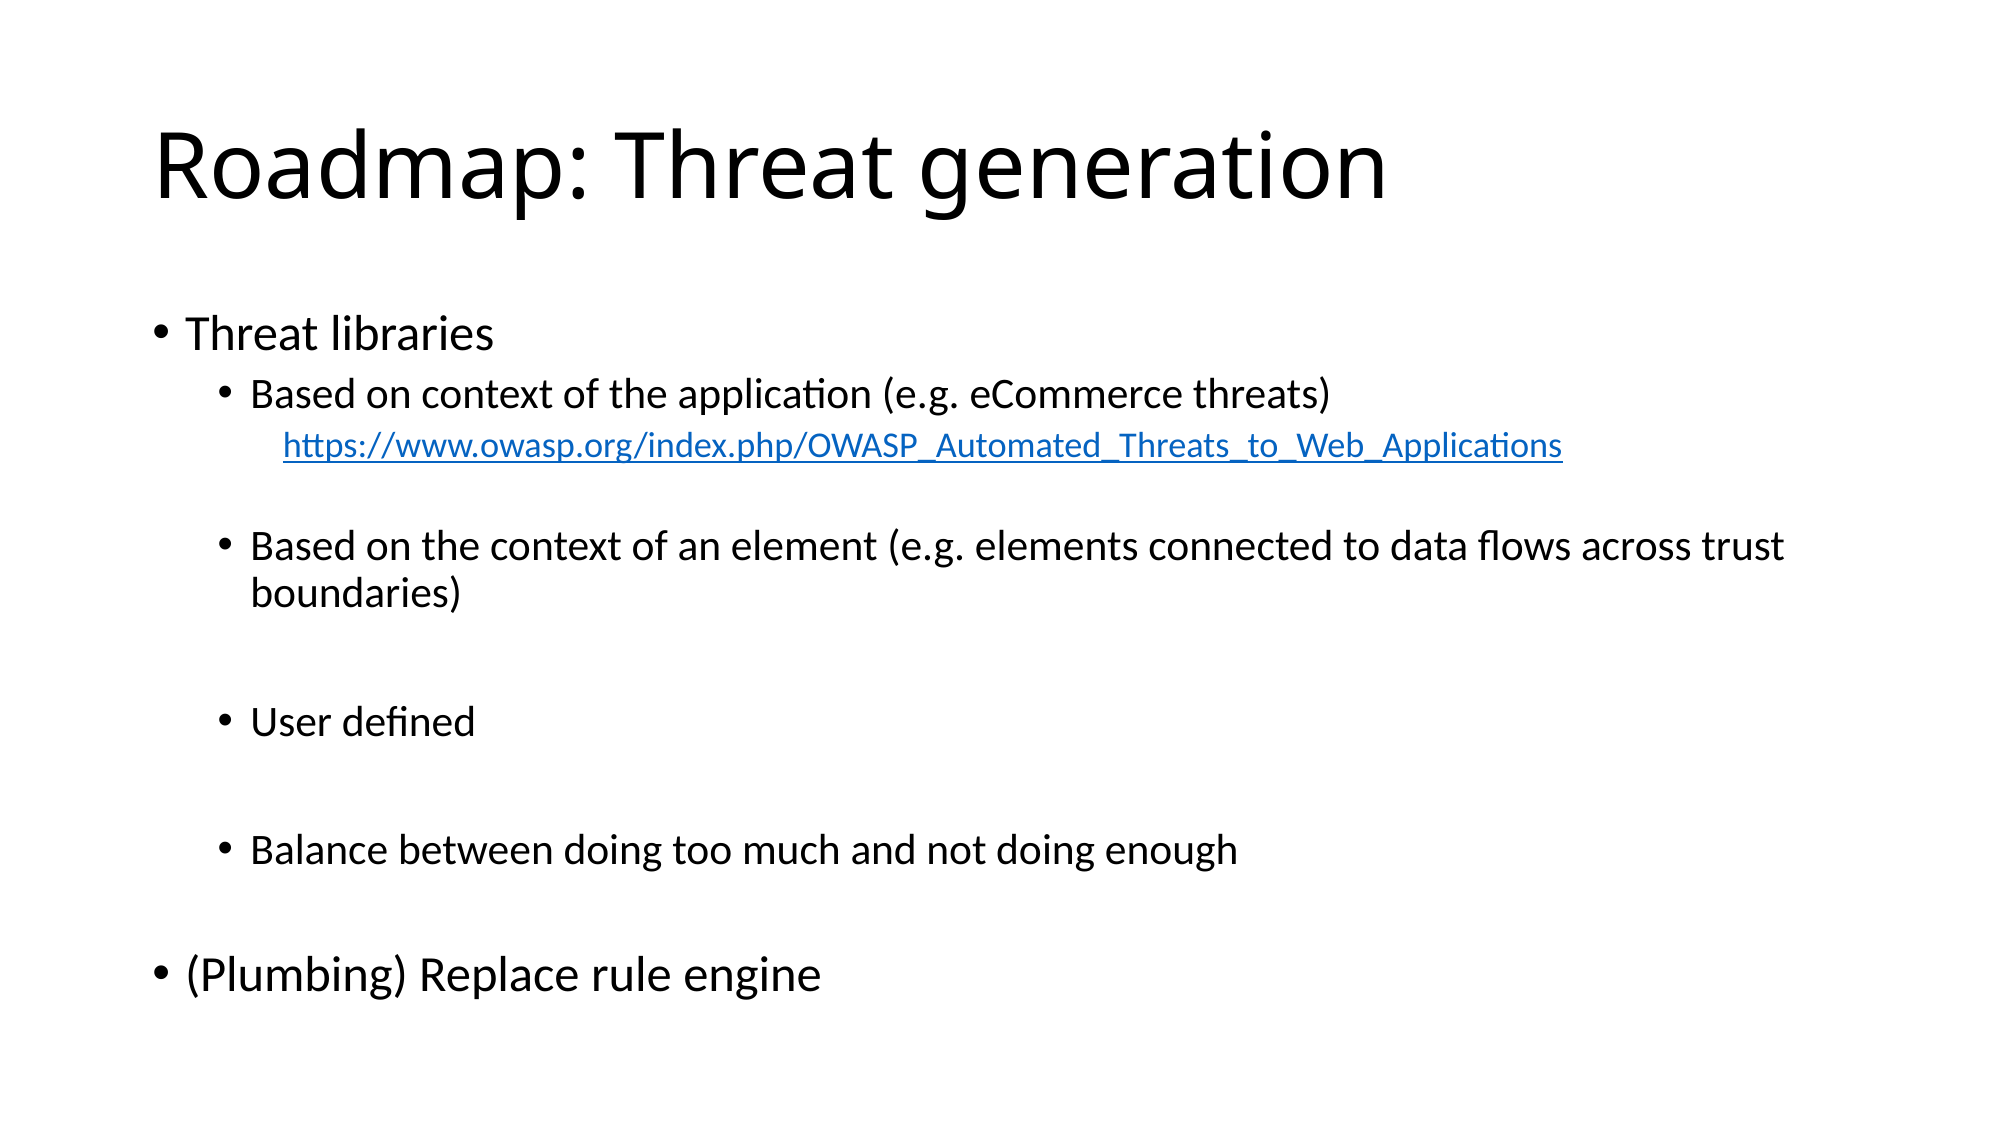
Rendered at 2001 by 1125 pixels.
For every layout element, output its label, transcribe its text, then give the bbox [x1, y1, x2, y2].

title Roadmap: Threat generation [137, 59, 1863, 278]
list Threat libraries Based on context of the application (e.g. eCommerce threats) https://www.owasp.org/index.php/OWASP_Automated_Threats_to_Web_Applications Based on the context of an element (e.g. elements connected to data flows across trust boundaries) User defined Balance between doing too much and not doing enough (Plumbing) Replace rule engine [137, 299, 1863, 1014]
